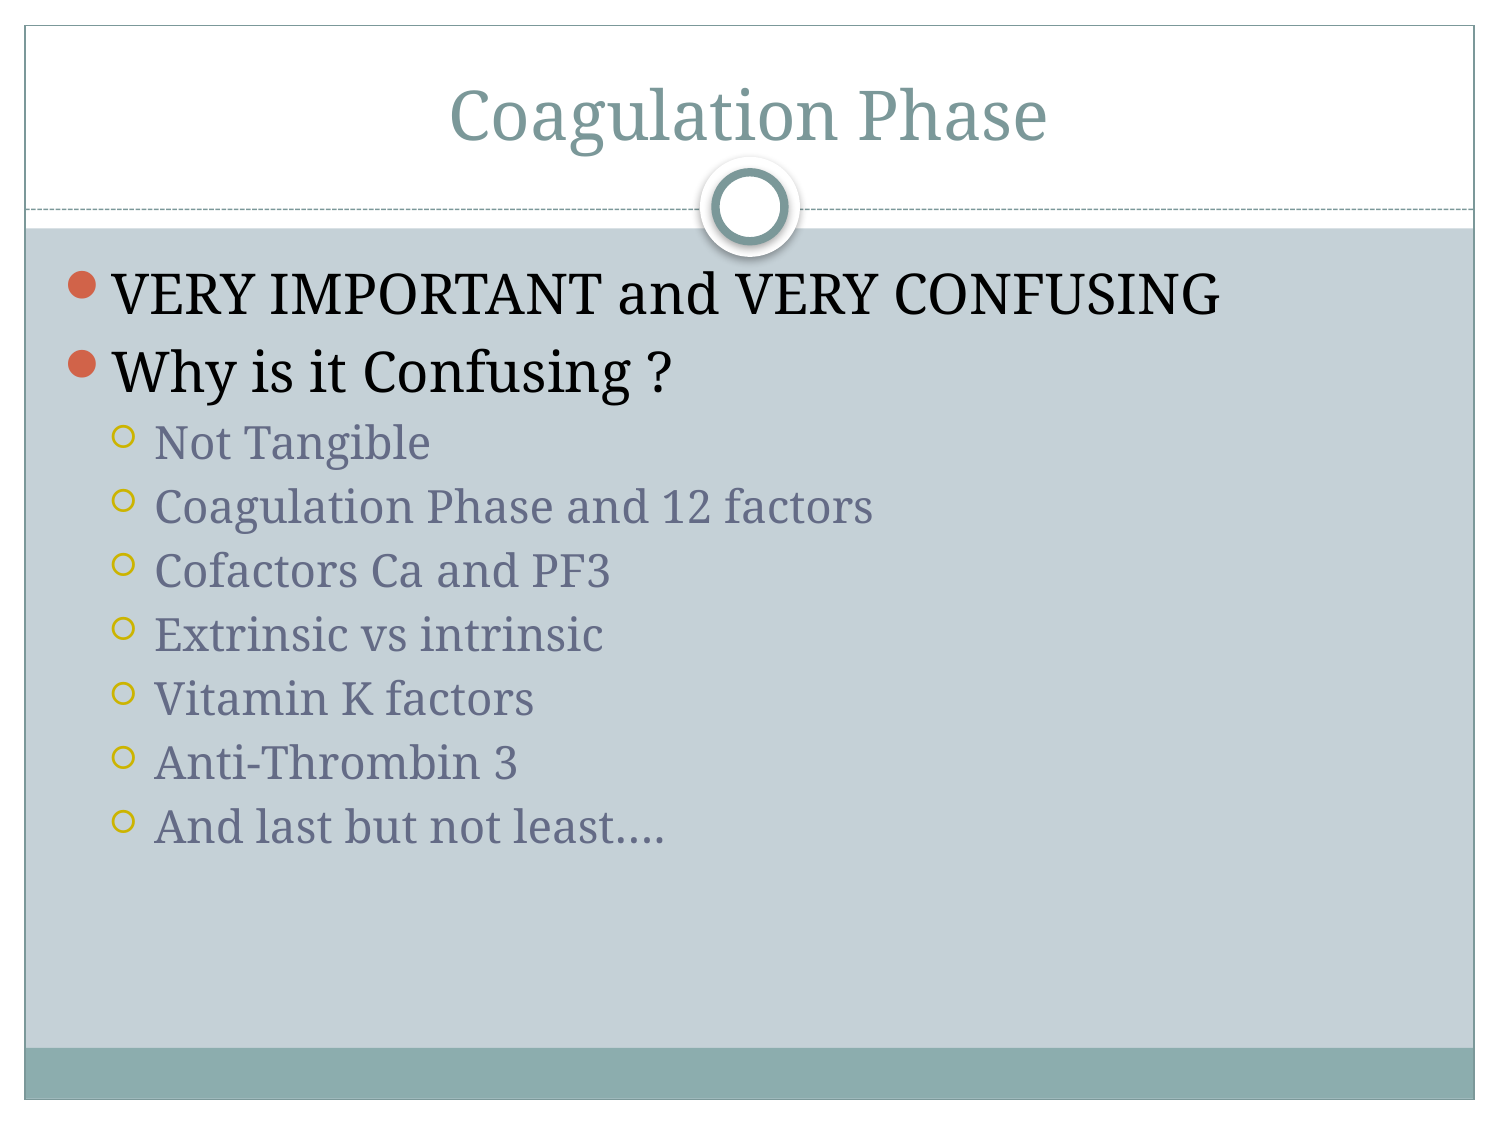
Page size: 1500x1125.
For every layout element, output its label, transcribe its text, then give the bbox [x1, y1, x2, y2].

list VERY IMPORTANT and VERY CONFUSING Why is it Confusing ? Not Tangible Coagulation Phase and 12 factors Cofactors Ca and PF3 Extrinsic vs intrinsic Vitamin K factors Anti-Thrombin 3 And last but not least…. [49, 250, 1445, 1001]
title Coagulation Phase [49, 37, 1450, 162]
